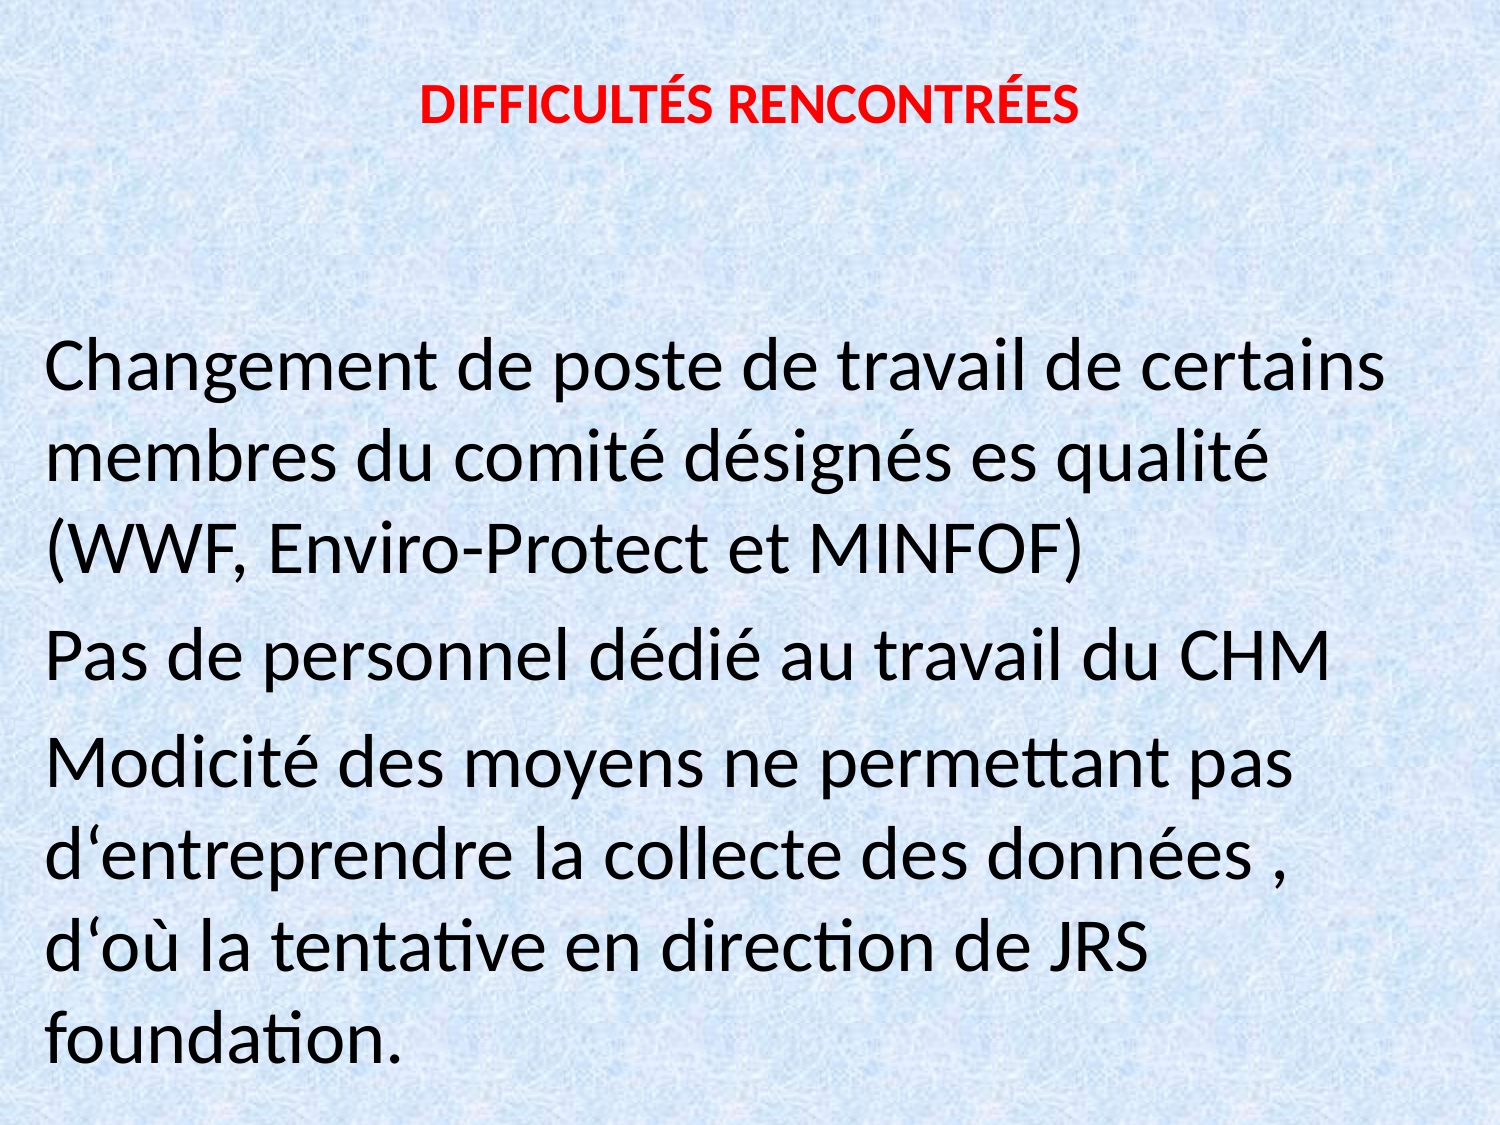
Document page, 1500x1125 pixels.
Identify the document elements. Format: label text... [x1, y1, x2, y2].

picture [0, 0, 1500, 1125]
title DIFFICULTÉS RENCONTRÉES [29, 30, 1471, 171]
list Changement de poste de travail de certains membres du comité désignés es qualité (WWF, Enviro-Protect et MINFOF) Pas de personnel dédié au travail du CHM Modicité des moyens ne permettant pas d‘entreprendre la collecte des données , d‘où la tentative en direction de JRS foundation. [29, 160, 1459, 1094]
